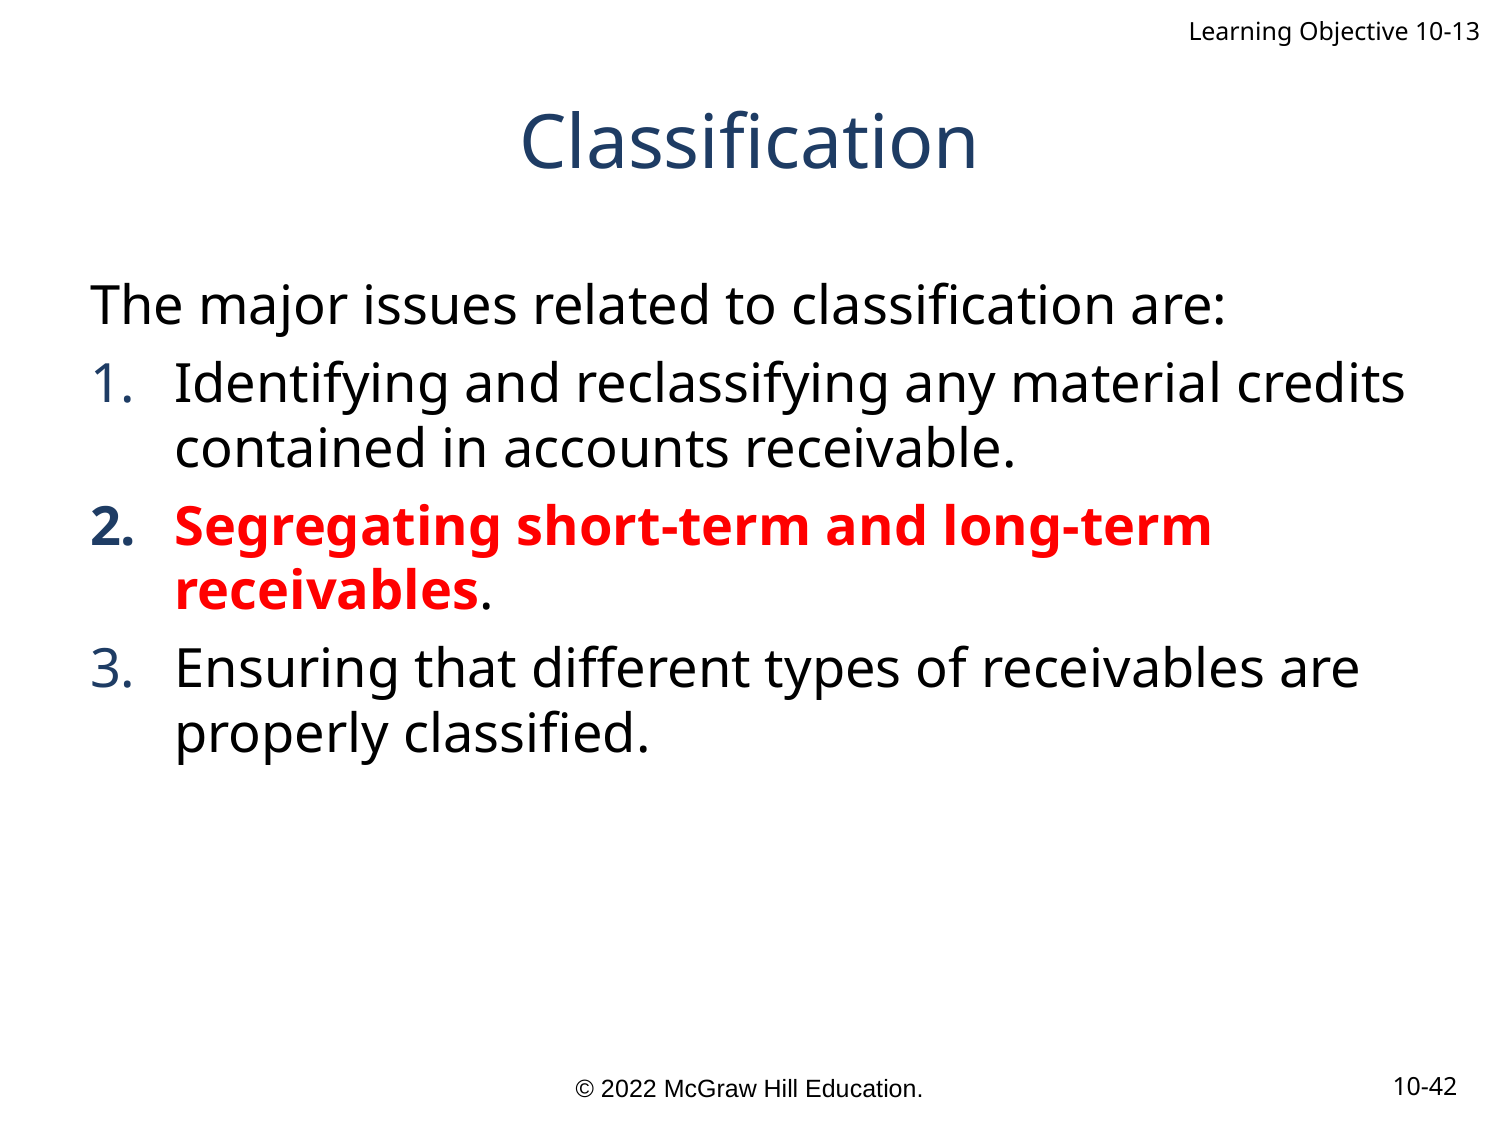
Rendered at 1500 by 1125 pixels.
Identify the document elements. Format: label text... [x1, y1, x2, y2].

list The major issues related to classification are: Identifying and reclassifying any material credits contained in accounts receivable. Segregating short-term and long-term receivables. Ensuring that different types of receivables are properly classified. [75, 262, 1425, 1050]
title Classification [75, 45, 1425, 233]
list Learning Objective 10-13 [908, 1, 1496, 60]
